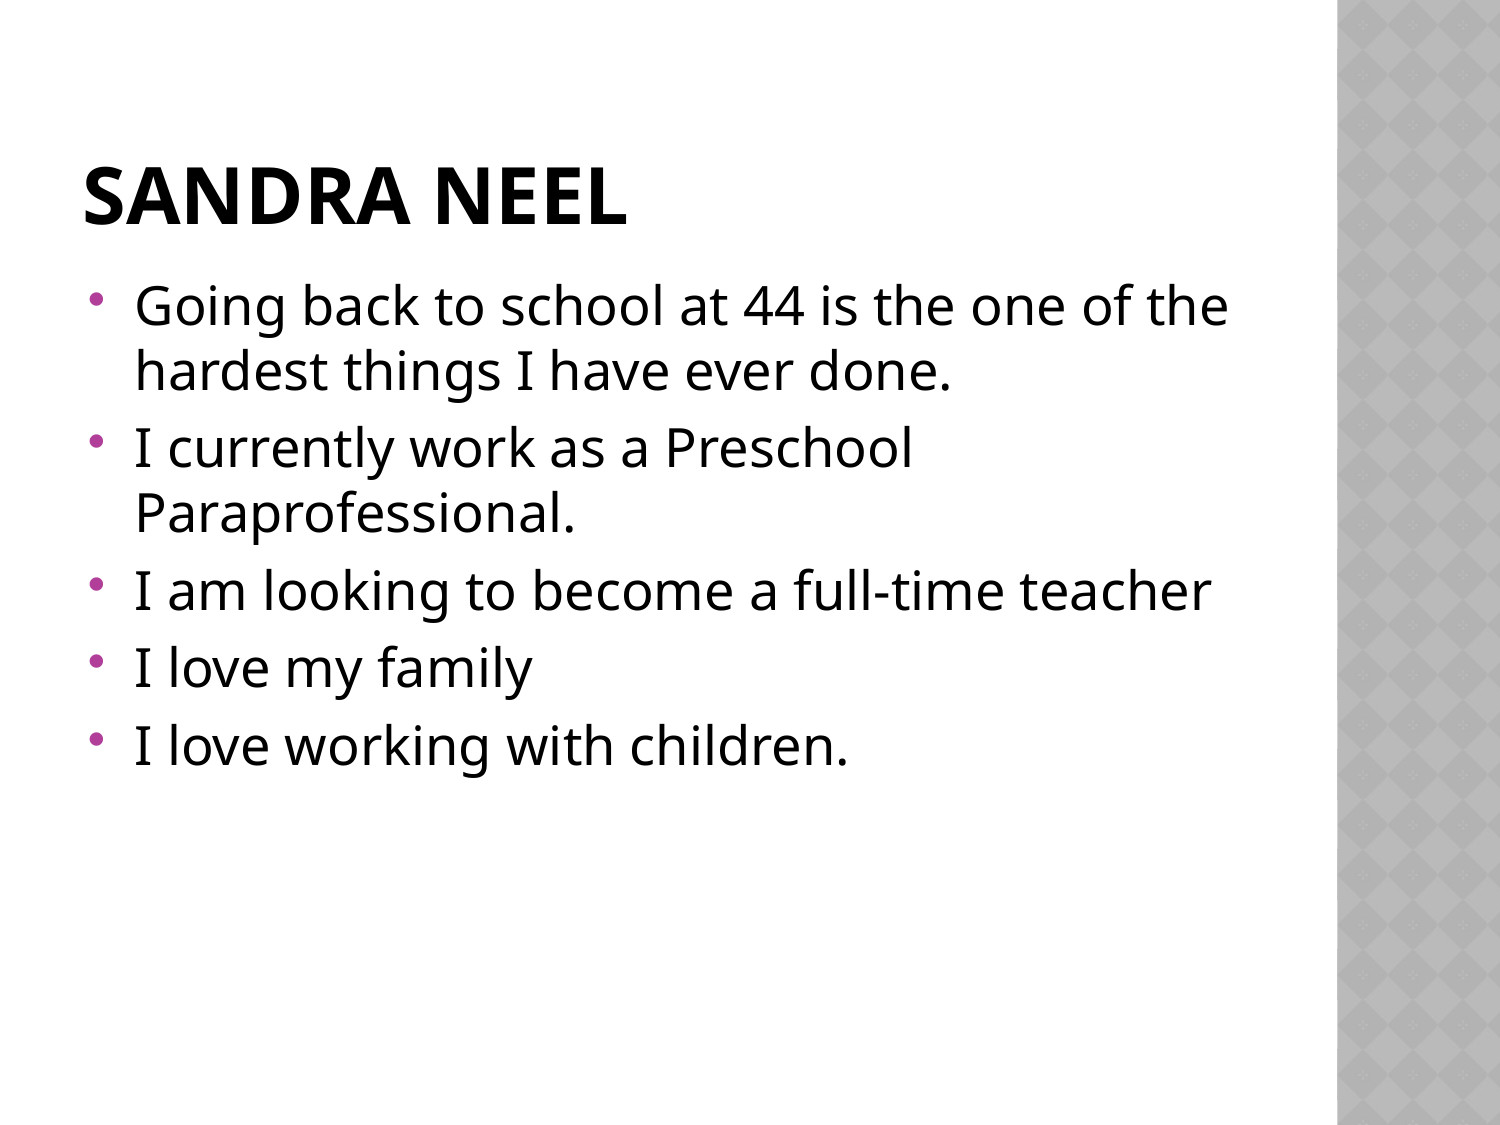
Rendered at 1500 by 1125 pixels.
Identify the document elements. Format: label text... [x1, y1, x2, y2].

title Sandra neel [75, 52, 1263, 240]
list Going back to school at 44 is the one of the hardest things I have ever done. I currently work as a Preschool Paraprofessional. I am looking to become a full-time teacher I love my family I love working with children. [75, 264, 1263, 1059]
